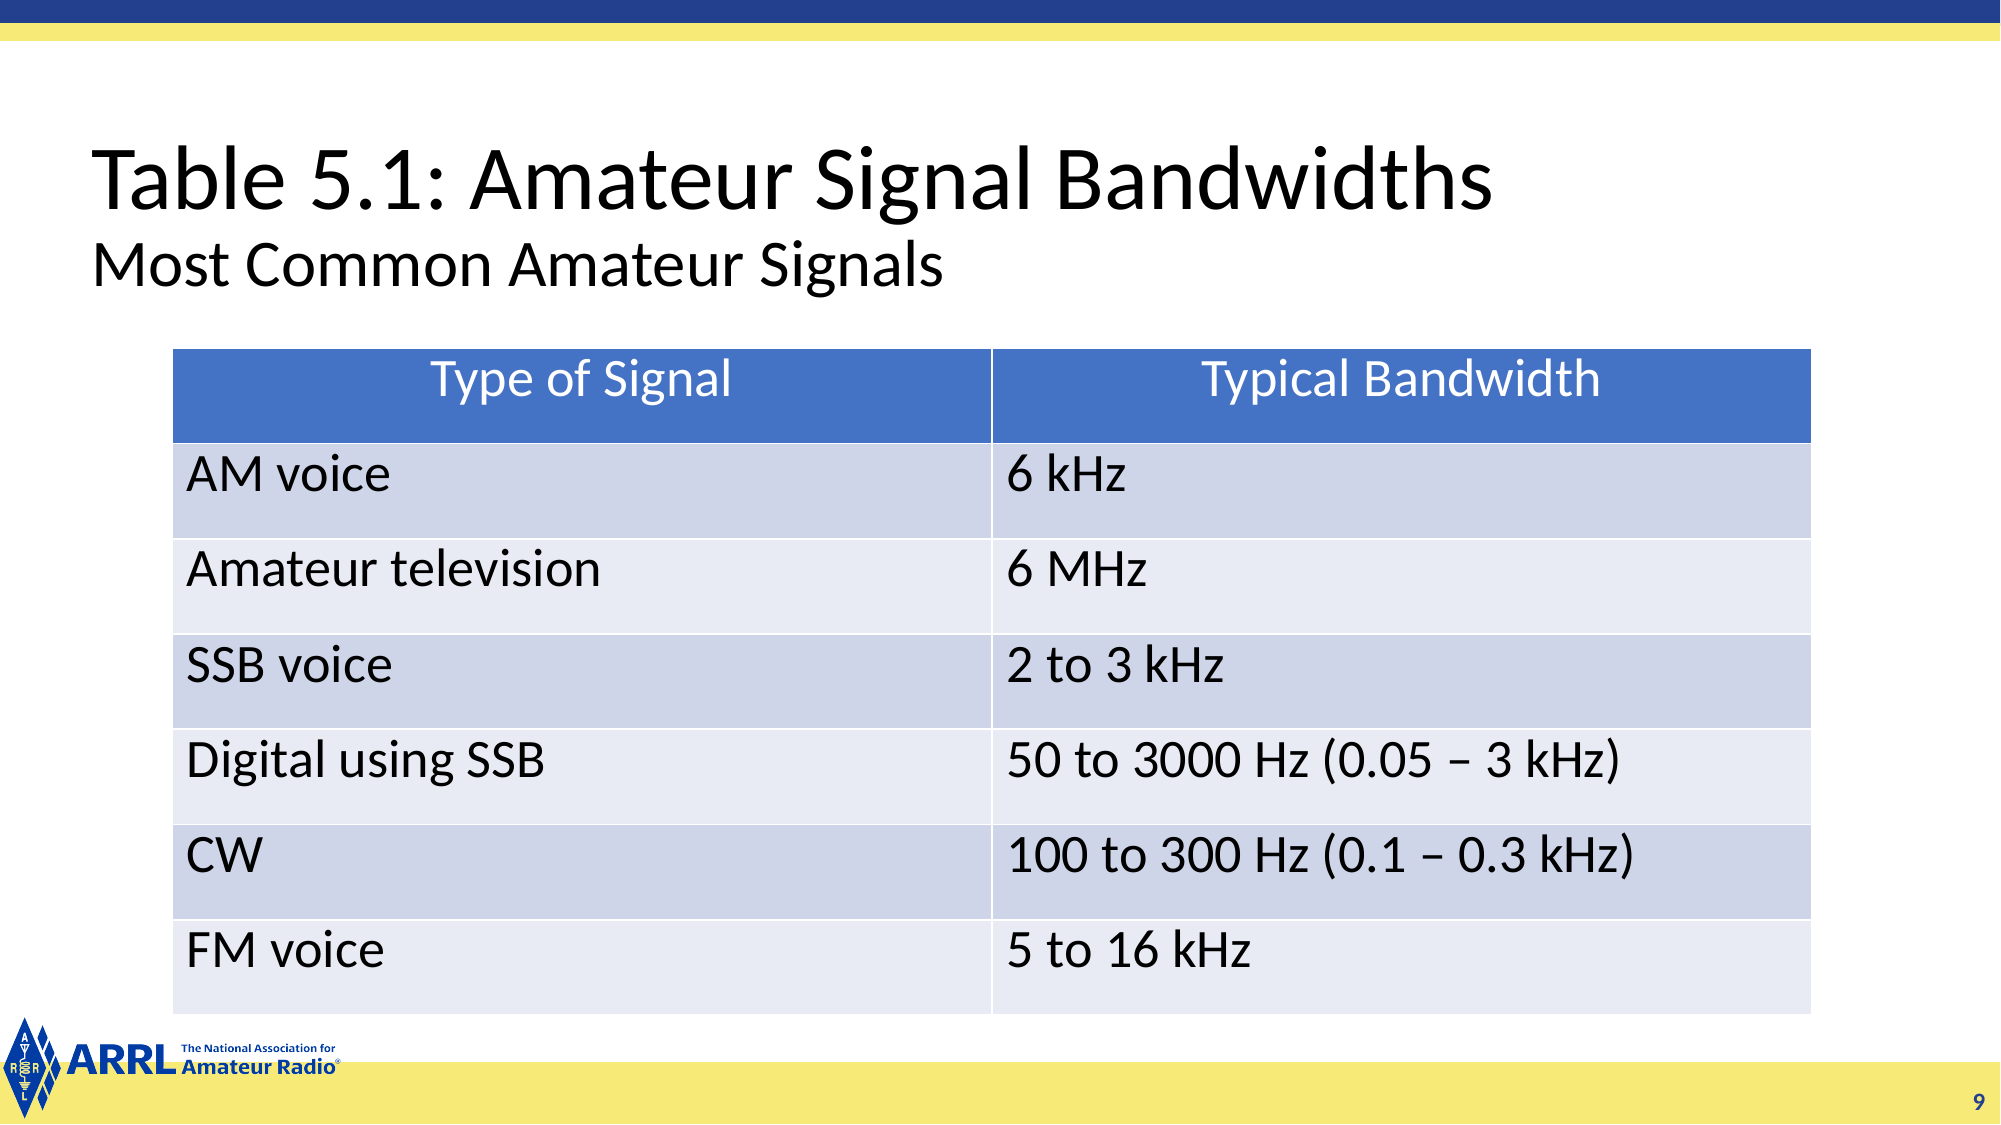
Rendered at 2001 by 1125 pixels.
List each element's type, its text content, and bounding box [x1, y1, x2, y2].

table_cell 6 MHz [993, 540, 1811, 633]
table_header Type of Signal [173, 349, 991, 443]
table_cell 2 to 3 kHz [993, 635, 1811, 728]
table_cell Amateur television [173, 540, 991, 633]
table_cell FM voice [173, 921, 991, 1014]
table_cell SSB voice [173, 635, 991, 728]
table_cell CW [173, 825, 991, 919]
table_cell Digital using SSB [173, 730, 991, 824]
table_header Typical Bandwidth [993, 349, 1811, 443]
title Table 5.1: Amateur Signal Bandwidths Most Common Amateur Signals [76, 115, 1856, 316]
table_cell 100 to 300 Hz (0.1 – 0.3 kHz) [993, 825, 1811, 919]
picture [1, 1015, 342, 1121]
table_cell 5 to 16 kHz [993, 921, 1811, 1014]
table_cell 50 to 3000 Hz (0.05 – 3 kHz) [993, 730, 1811, 824]
table_cell 6 kHz [993, 444, 1811, 538]
table_cell AM voice [173, 444, 991, 538]
